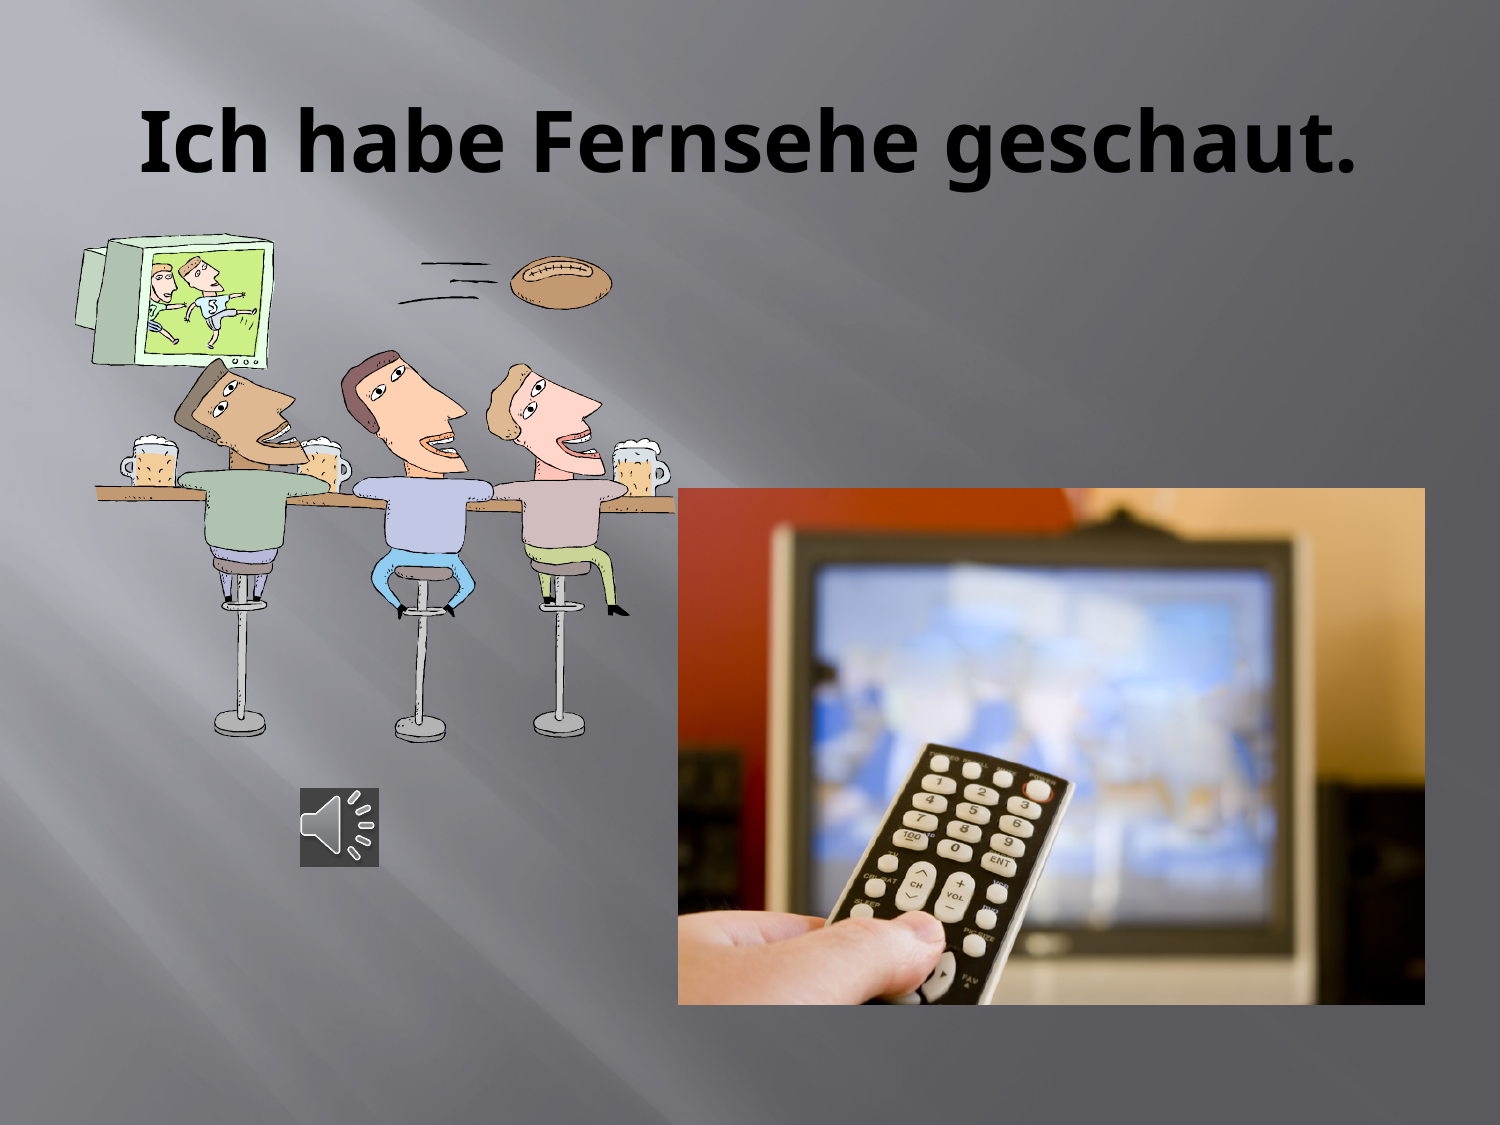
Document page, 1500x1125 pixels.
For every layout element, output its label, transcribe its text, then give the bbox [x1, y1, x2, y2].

picture [299, 787, 380, 868]
picture [74, 224, 1426, 1005]
title Ich habe Fernsehe geschaut. [75, 45, 1425, 233]
